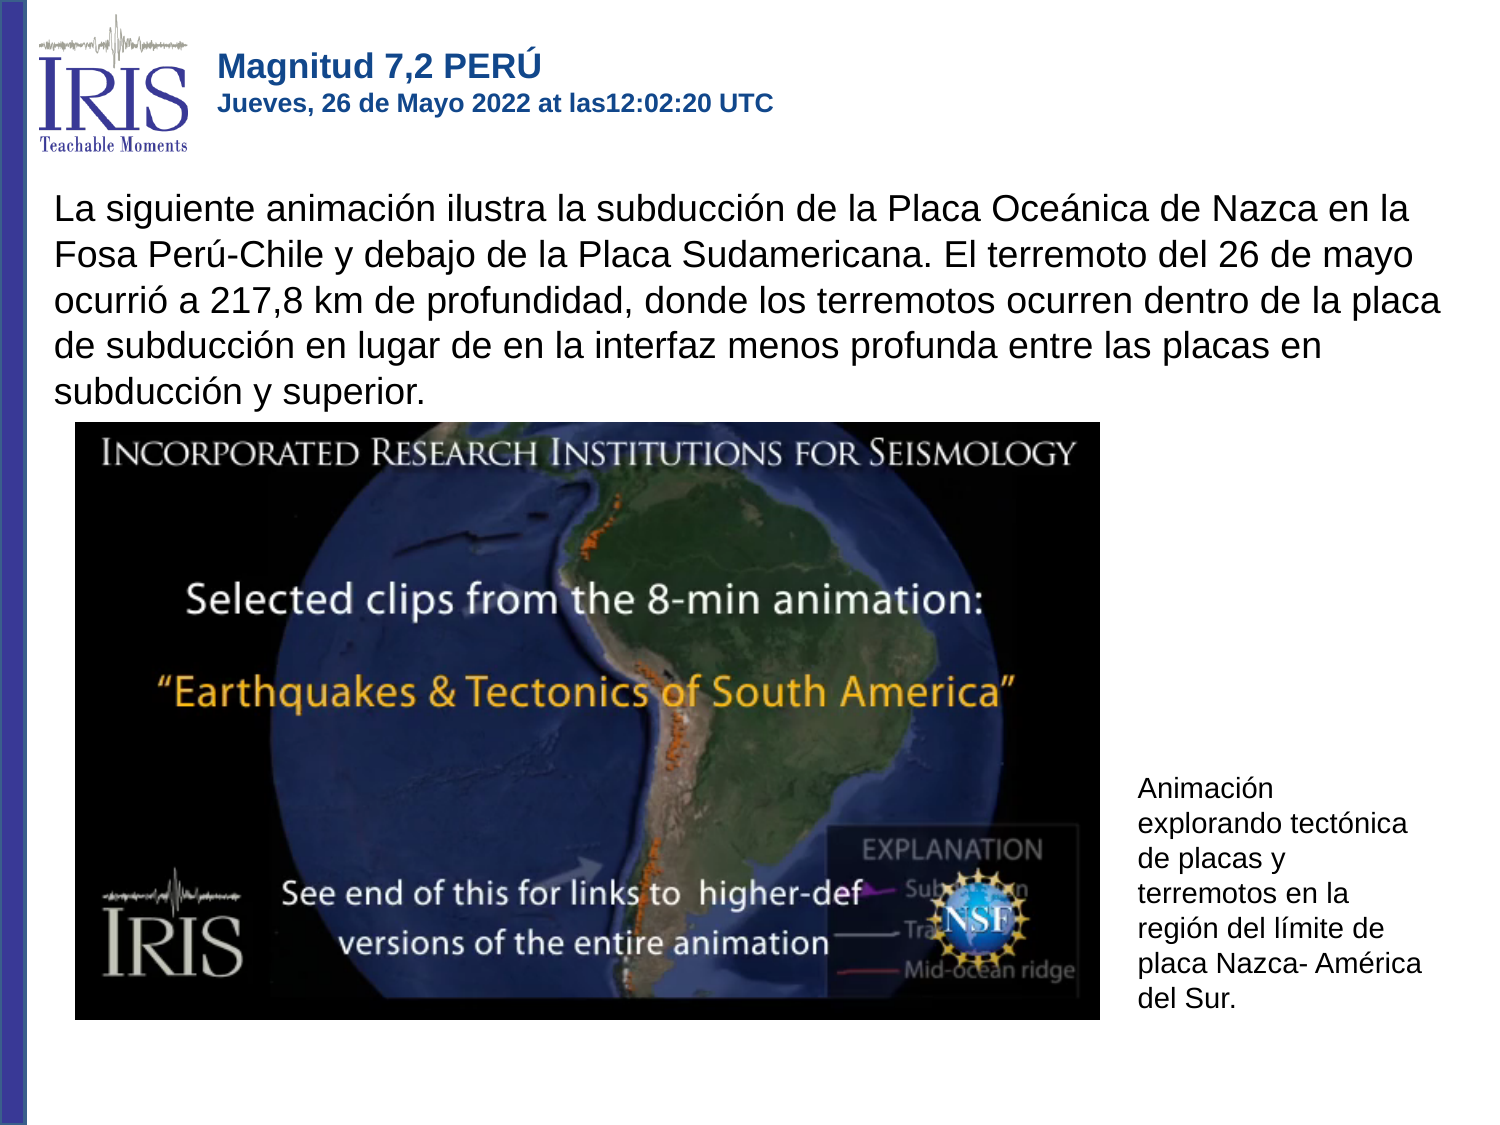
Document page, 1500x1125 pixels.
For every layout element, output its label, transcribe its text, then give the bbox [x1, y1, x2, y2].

text_box [0, 0, 27, 1125]
text_box La siguiente animación ilustra la subducción de la Placa Oceánica de Nazca en la Fosa Perú-Chile y debajo de la Placa Sudamericana. El terremoto del 26 de mayo ocurrió a 217,8 km de profundidad, donde los terremotos ocurren dentro de la placa de subducción en lugar de en la interfaz menos profunda entre las placas en subducción y superior. [39, 175, 1486, 420]
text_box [74, 421, 1101, 1022]
picture [39, 12, 188, 165]
text_box Animación explorando tectónica de placas y terremotos en la región del límite de placa Nazca- América del Sur. [1122, 762, 1438, 1022]
text_box Magnitud 7,2 PERÚ Jueves, 26 de Mayo 2022 at las12:02:20 UTC [202, 0, 1499, 125]
